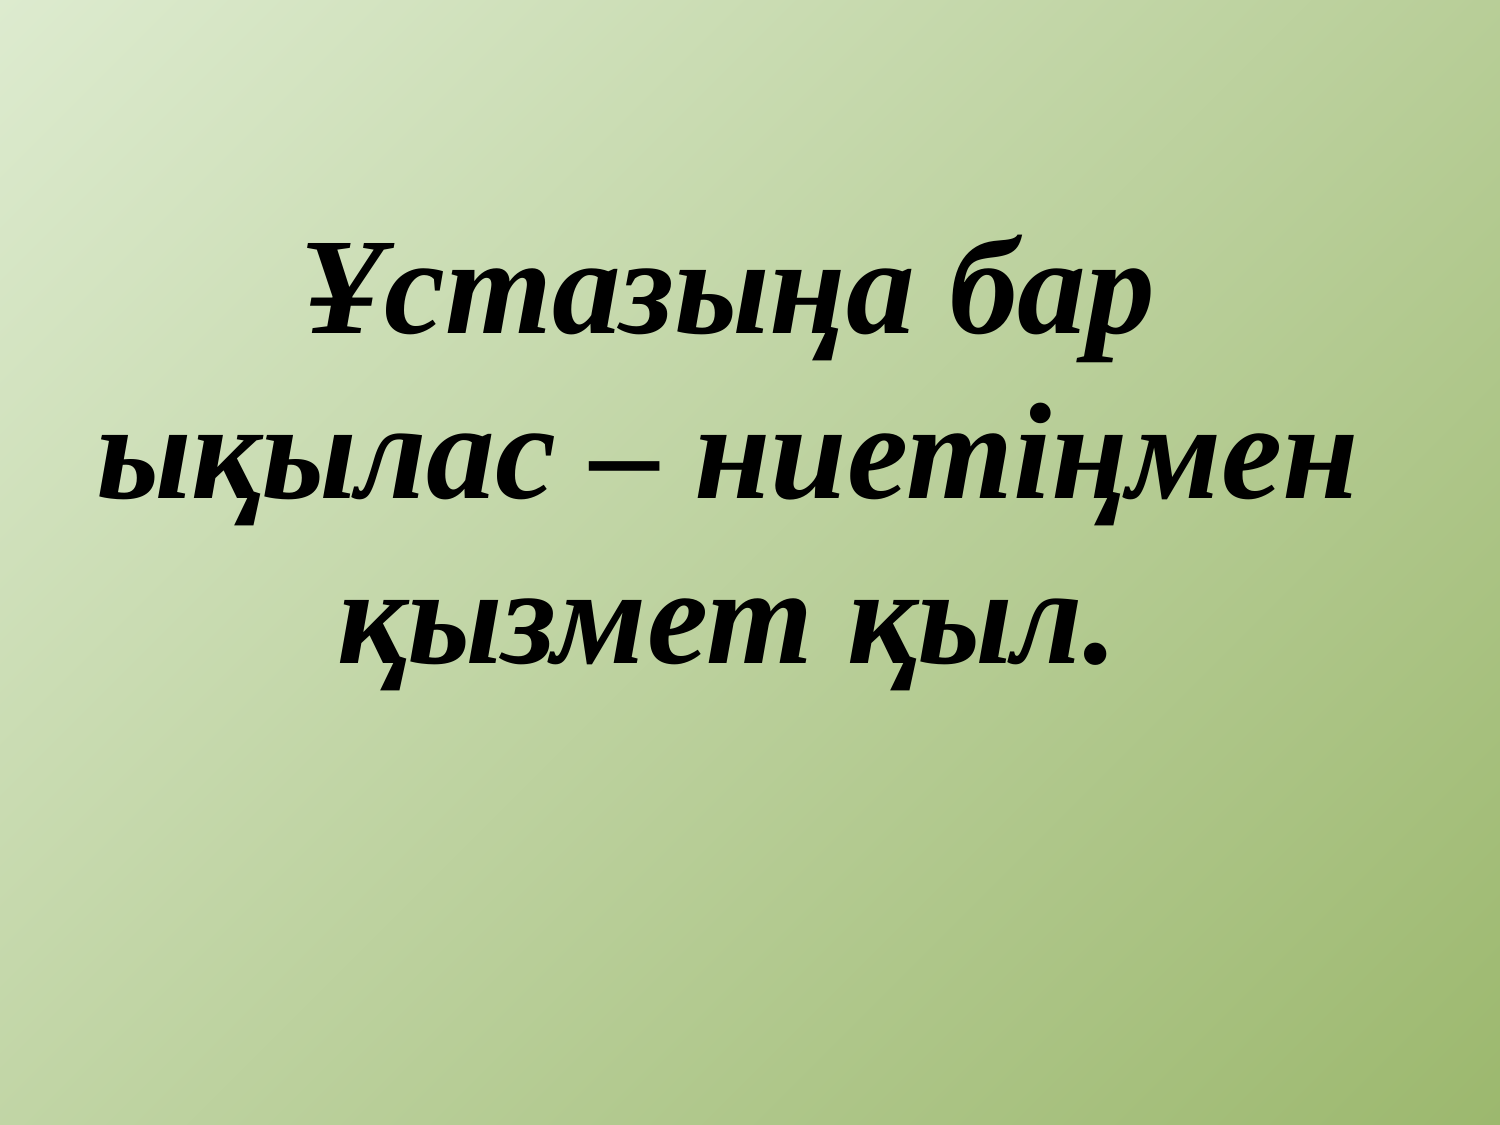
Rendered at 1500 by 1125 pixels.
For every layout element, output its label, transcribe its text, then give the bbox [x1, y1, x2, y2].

title Ұстазыңа бар ықылас – ниетіңмен қызмет қыл. [53, 349, 1404, 538]
